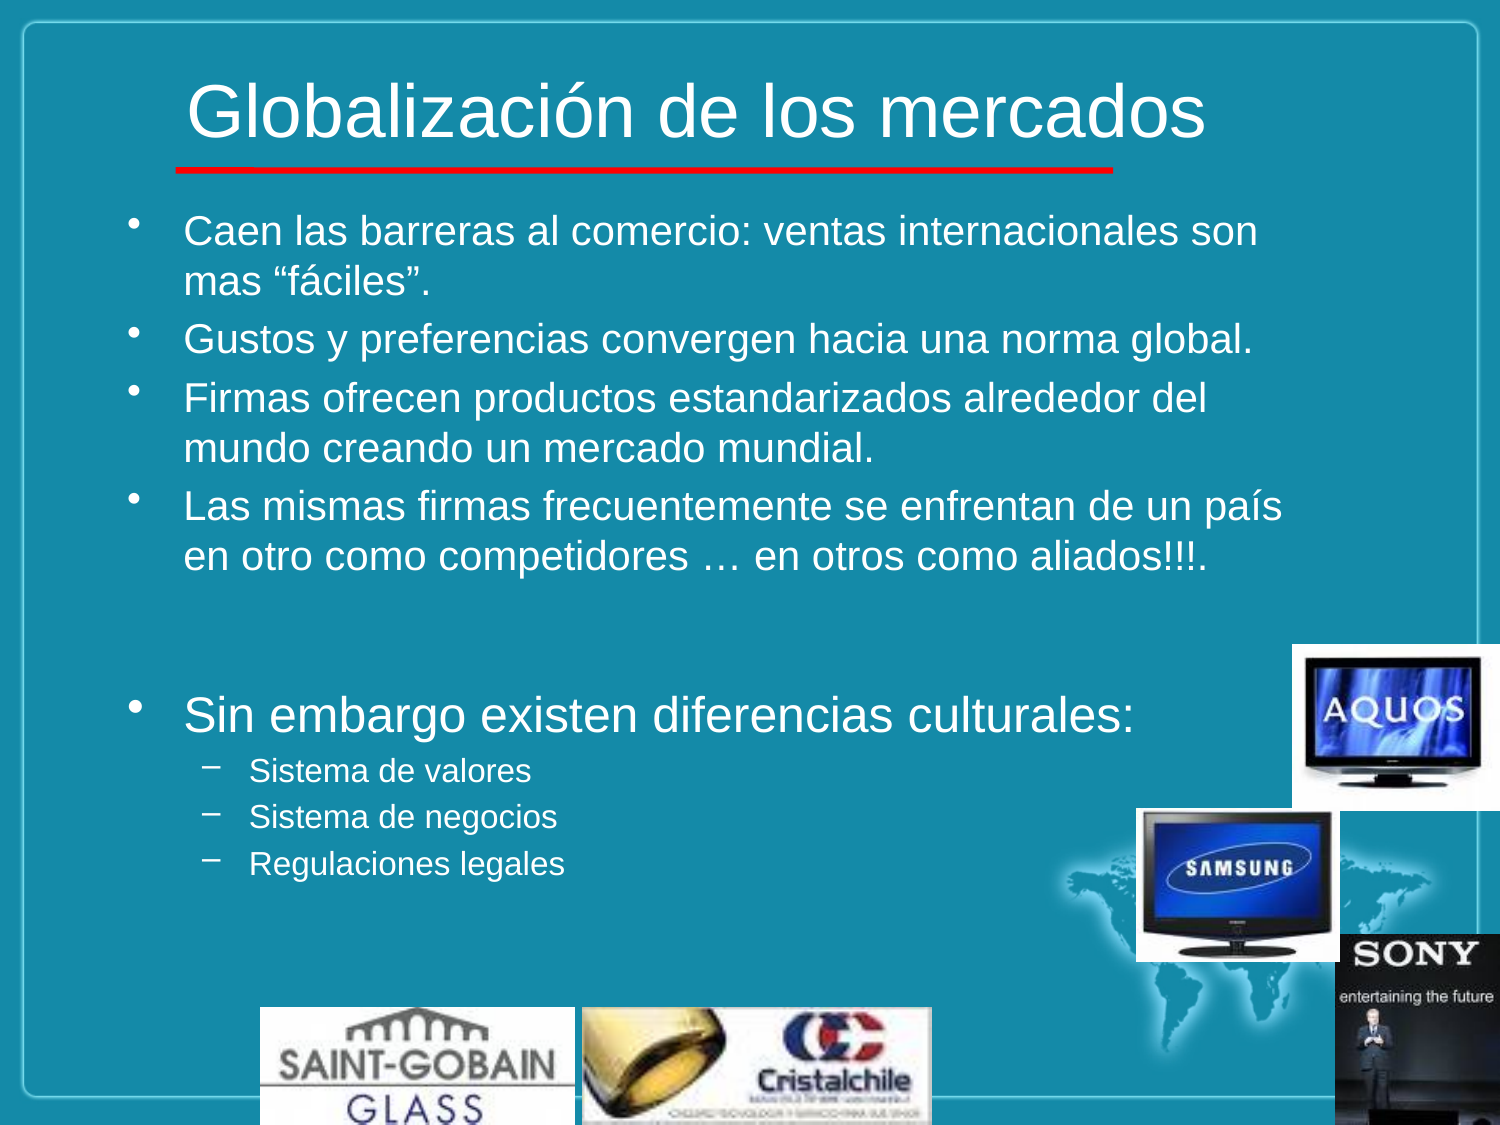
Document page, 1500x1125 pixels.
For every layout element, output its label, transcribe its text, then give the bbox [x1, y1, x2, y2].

picture [0, 0, 1500, 1125]
title Globalización de los mercados [170, 36, 1436, 179]
list Caen las barreras al comercio: ventas internacionales son mas “fáciles”. Gustos y preferencias convergen hacia una norma global. Firmas ofrecen productos estandarizados alrededor del mundo creando un mercado mundial. Las mismas firmas frecuentemente se enfrentan de un país en otro como competidores … en otros como aliados!!!. Sin embargo existen diferencias culturales: Sistema de valores Sistema de negocios Regulaciones legales [111, 196, 1348, 1073]
